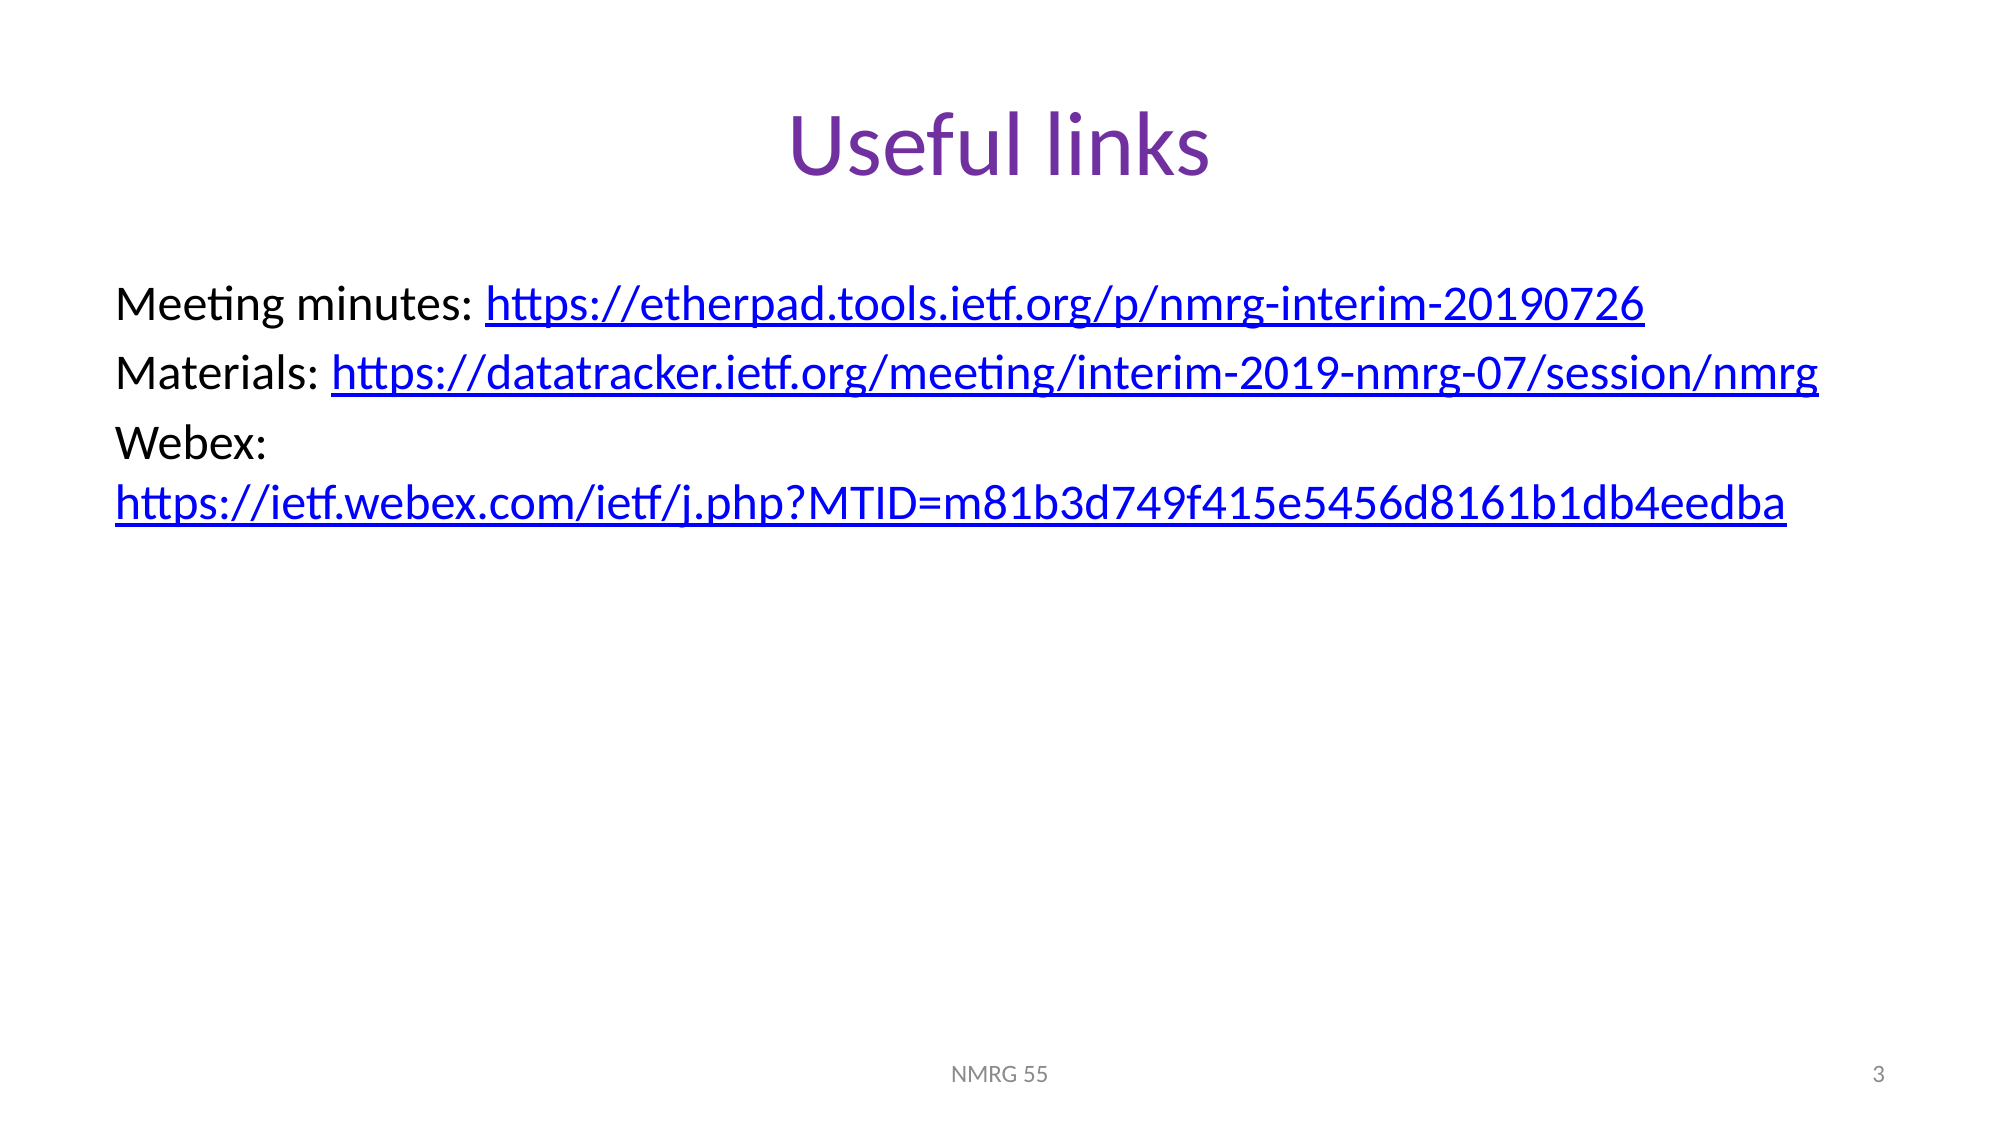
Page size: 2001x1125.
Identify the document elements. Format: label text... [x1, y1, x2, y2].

slide_number 3 [1433, 1042, 1900, 1103]
list Meeting minutes: https://etherpad.tools.ietf.org/p/nmrg-interim-20190726 Materials: https://datatracker.ietf.org/meeting/interim-2019-nmrg-07/session/nmrg Webex: https://ietf.webex.com/ietf/j.php?MTID=m81b3d749f415e5456d8161b1db4eedba [99, 262, 1900, 1005]
title Useful links [99, 45, 1900, 233]
footer NMRG 55 [683, 1042, 1317, 1103]
